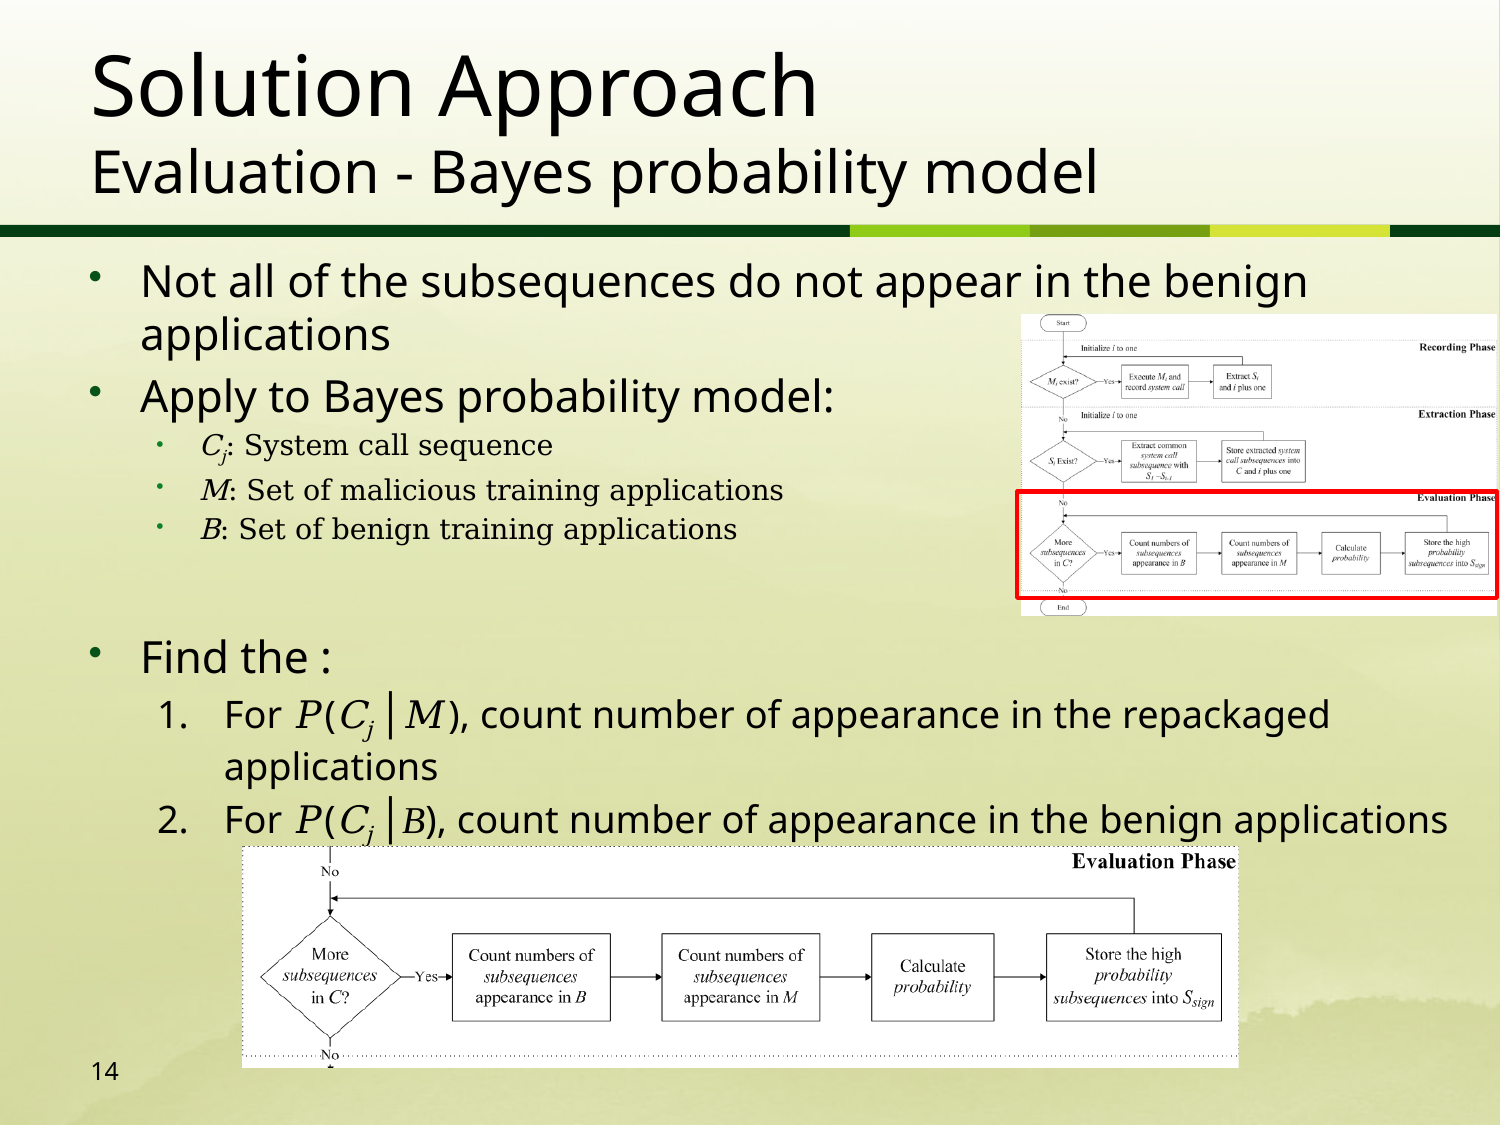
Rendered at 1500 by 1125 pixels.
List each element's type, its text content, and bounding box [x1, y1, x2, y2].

picture [1021, 314, 1498, 616]
slide_number 14 [75, 1042, 426, 1103]
picture [241, 845, 1239, 1068]
title Solution Approach Evaluation - Bayes probability model [75, 24, 1425, 213]
